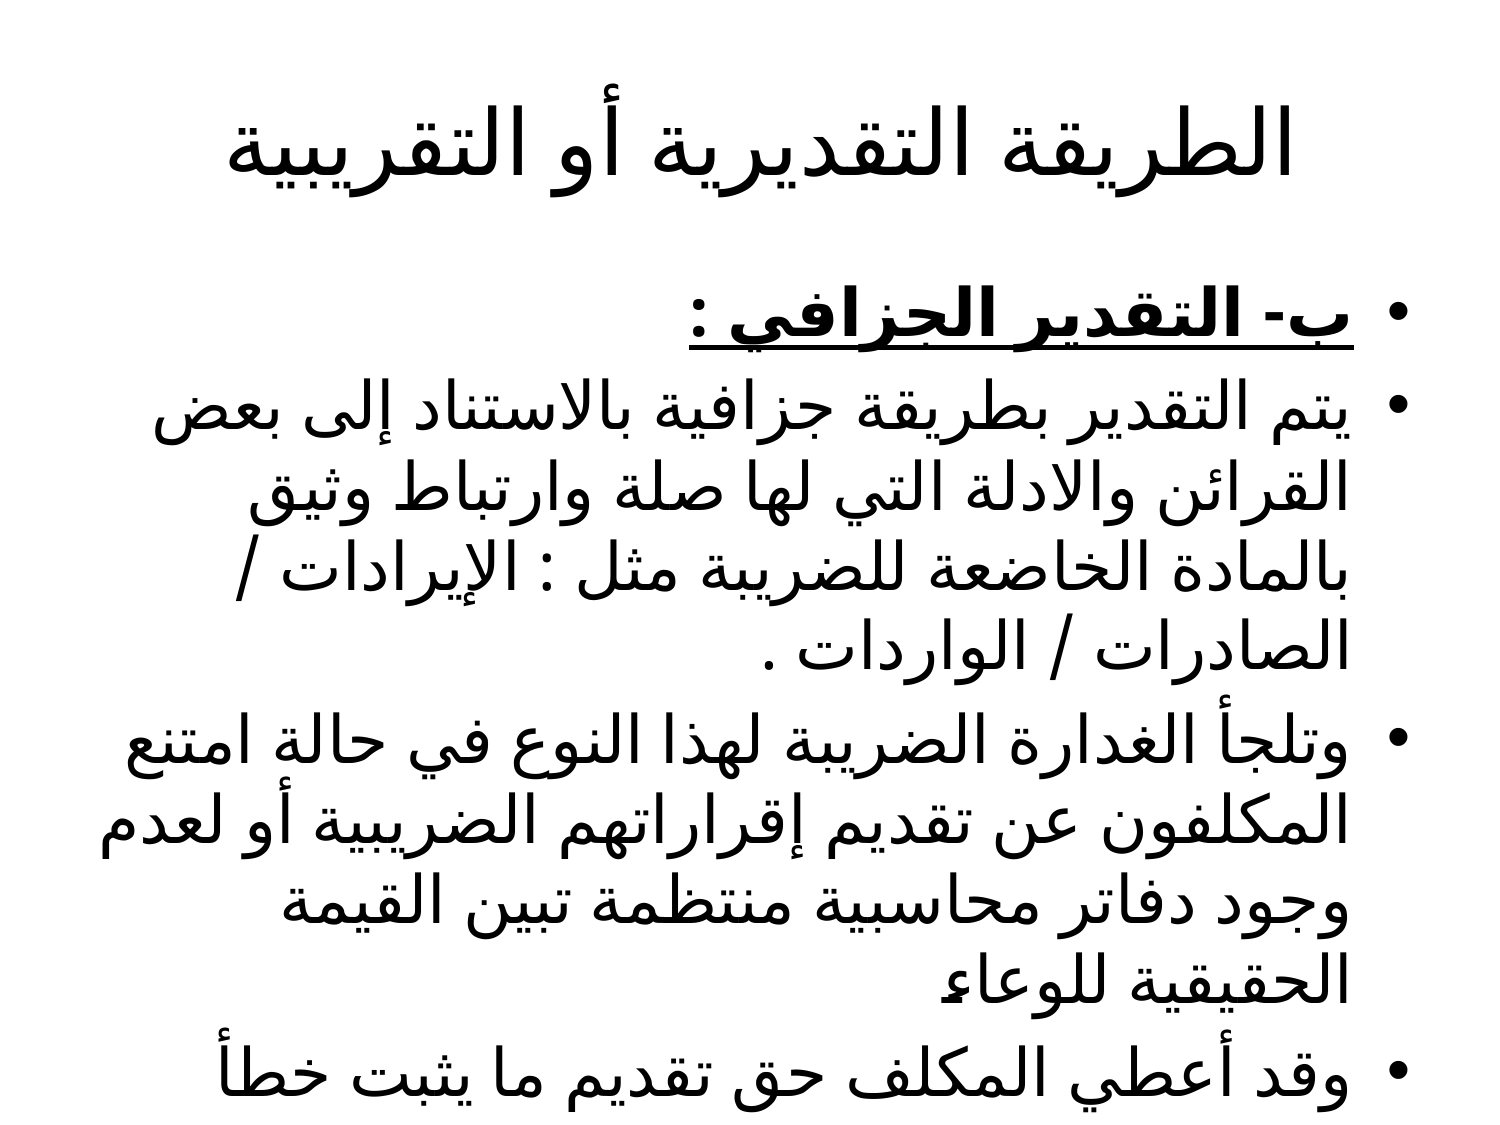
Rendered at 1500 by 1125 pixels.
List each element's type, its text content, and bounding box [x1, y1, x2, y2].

list ب- التقدير الجزافي : يتم التقدير بطريقة جزافية بالاستناد إلى بعض القرائن والادلة التي لها صلة وارتباط وثيق بالمادة الخاضعة للضريبة مثل : الإيرادات / الصادرات / الواردات . وتلجأ الغدارة الضريبة لهذا النوع في حالة امتنع المكلفون عن تقديم إقراراتهم الضريبية أو لعدم وجود دفاتر محاسبية منتظمة تبين القيمة الحقيقية للوعاء وقد أعطي المكلف حق تقديم ما يثبت خطأ التقدير . [75, 262, 1425, 1005]
title الطريقة التقديرية أو التقريبية [75, 45, 1425, 233]
